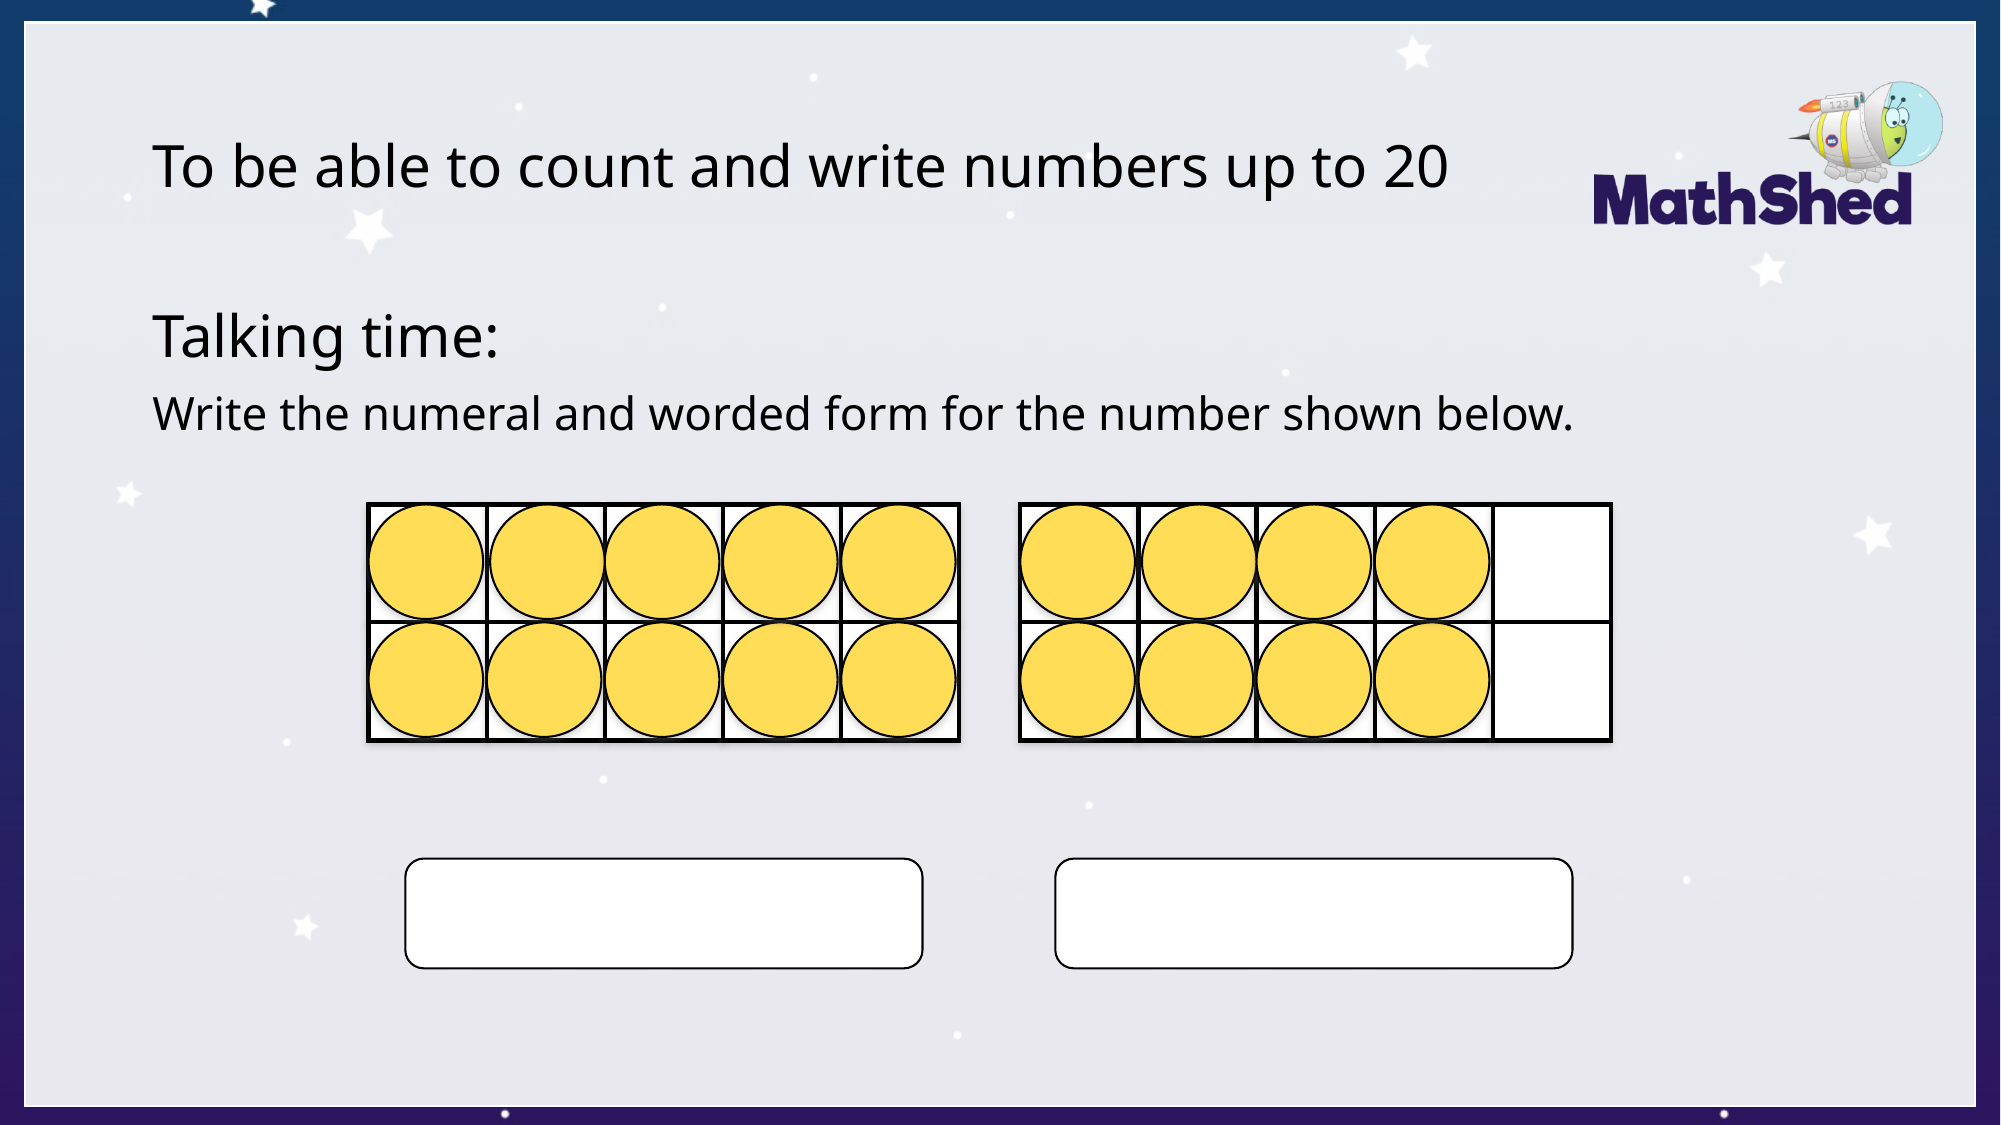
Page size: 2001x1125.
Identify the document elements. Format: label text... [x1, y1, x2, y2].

text_box [565, 622, 604, 654]
text_box [1020, 622, 1135, 737]
text_box [368, 504, 484, 620]
text_box [841, 588, 869, 622]
text_box [486, 622, 525, 660]
text_box [1215, 712, 1252, 741]
picture [0, 0, 2001, 1125]
text_box [1086, 504, 1138, 536]
text_box [1020, 504, 1068, 541]
text_box [1228, 602, 1252, 622]
text_box [907, 504, 960, 622]
text_box [1256, 622, 1371, 737]
text_box [1374, 504, 1490, 620]
text_box [368, 504, 417, 542]
text_box [1138, 579, 1171, 622]
text_box [841, 504, 956, 620]
text_box [1322, 504, 1374, 538]
text_box [723, 504, 838, 620]
text_box [918, 622, 960, 741]
text_box [1493, 504, 1611, 622]
text_box [723, 588, 751, 622]
text_box [1374, 504, 1424, 544]
text_box [446, 713, 483, 741]
text_box [1333, 709, 1371, 741]
text_box [1453, 714, 1489, 741]
text_box [1097, 622, 1138, 654]
text_box [841, 504, 889, 541]
text_box [1333, 622, 1374, 656]
text_box [1374, 585, 1404, 622]
text_box [1374, 703, 1413, 741]
text_box [486, 622, 602, 737]
text_box [446, 622, 486, 654]
text_box [671, 504, 723, 536]
text_box [604, 622, 642, 661]
text_box [723, 504, 771, 541]
text_box [1138, 622, 1177, 659]
text_box [723, 622, 760, 659]
text_box [368, 622, 483, 737]
text_box [434, 504, 486, 536]
text_box [404, 857, 924, 970]
text_box [1453, 622, 1489, 652]
text_box [1374, 624, 1490, 737]
text_box [1208, 504, 1256, 528]
text_box [486, 704, 524, 741]
text_box [1493, 622, 1611, 741]
text_box [604, 589, 633, 622]
text_box [1138, 622, 1253, 737]
text_box [1020, 622, 1057, 659]
text_box [1256, 591, 1284, 622]
text_box [1342, 591, 1371, 622]
text_box [454, 595, 483, 622]
text_box [604, 504, 720, 620]
text_box [368, 588, 397, 622]
text_box [604, 504, 653, 541]
text_box [486, 581, 518, 622]
text_box [1256, 622, 1293, 659]
text_box [800, 712, 837, 741]
text_box [1256, 504, 1371, 620]
text_box [723, 624, 838, 737]
text_box [800, 622, 837, 654]
text_box [789, 504, 841, 536]
title To be able to count and write numbers up to 20 [137, 59, 1578, 278]
text_box [1020, 504, 1135, 620]
text_box [1256, 706, 1293, 741]
text_box [486, 504, 538, 549]
text_box [1256, 504, 1304, 538]
text_box [723, 706, 760, 741]
text_box [604, 622, 720, 737]
text_box [1097, 712, 1134, 741]
text_box [682, 712, 719, 741]
text_box [1461, 596, 1489, 622]
text_box [556, 504, 604, 531]
text_box [841, 622, 878, 659]
text_box [841, 706, 878, 741]
text_box [1054, 857, 1574, 970]
text_box [809, 594, 837, 622]
text_box [1217, 622, 1256, 654]
text_box [564, 712, 601, 741]
text_box [1142, 504, 1255, 620]
text_box [1138, 504, 1191, 551]
text_box [368, 622, 405, 660]
list Talking time: Write the numeral and worded form for the number shown below. [137, 299, 1863, 1014]
text_box [1020, 588, 1048, 622]
text_box [1106, 594, 1134, 622]
text_box [1441, 504, 1493, 534]
text_box [368, 706, 406, 741]
text_box [1374, 622, 1412, 662]
text_box [1138, 706, 1175, 741]
text_box [1020, 706, 1057, 741]
text_box [841, 622, 956, 737]
text_box [682, 622, 723, 654]
text_box [604, 704, 642, 741]
text_box [490, 504, 603, 620]
text_box [691, 594, 719, 622]
text_box [576, 598, 601, 622]
